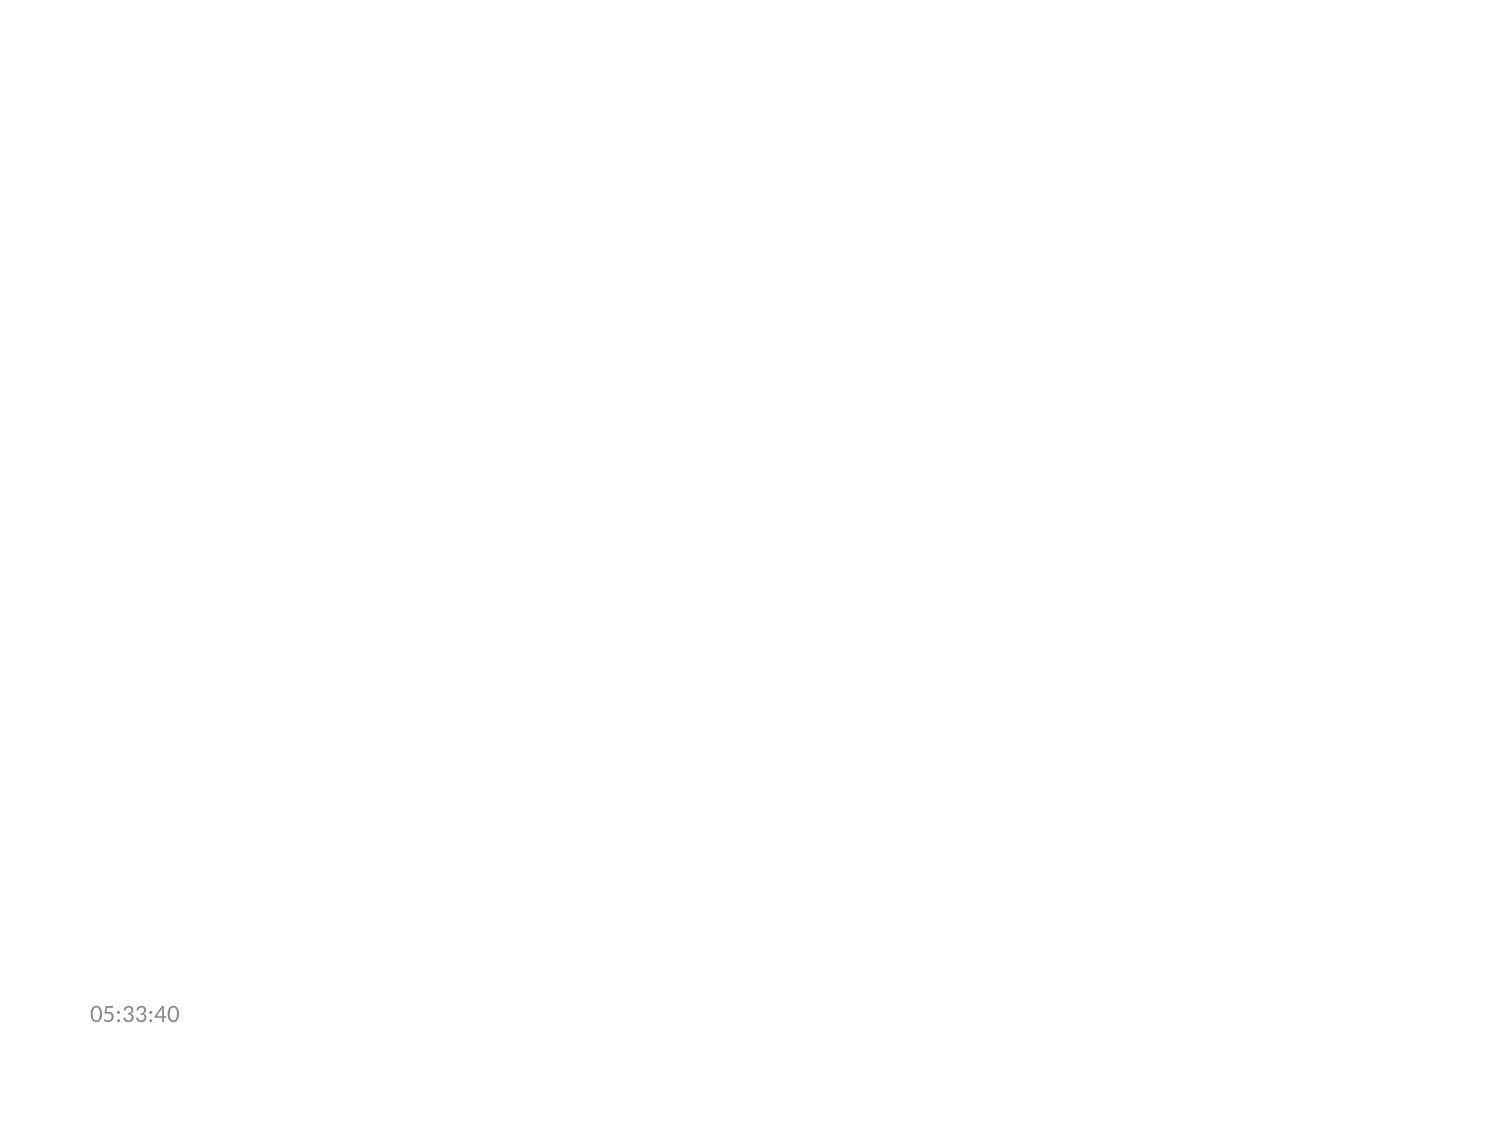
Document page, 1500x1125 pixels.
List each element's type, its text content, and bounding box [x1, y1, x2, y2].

text_box 15:35:09 [75, 982, 425, 1043]
